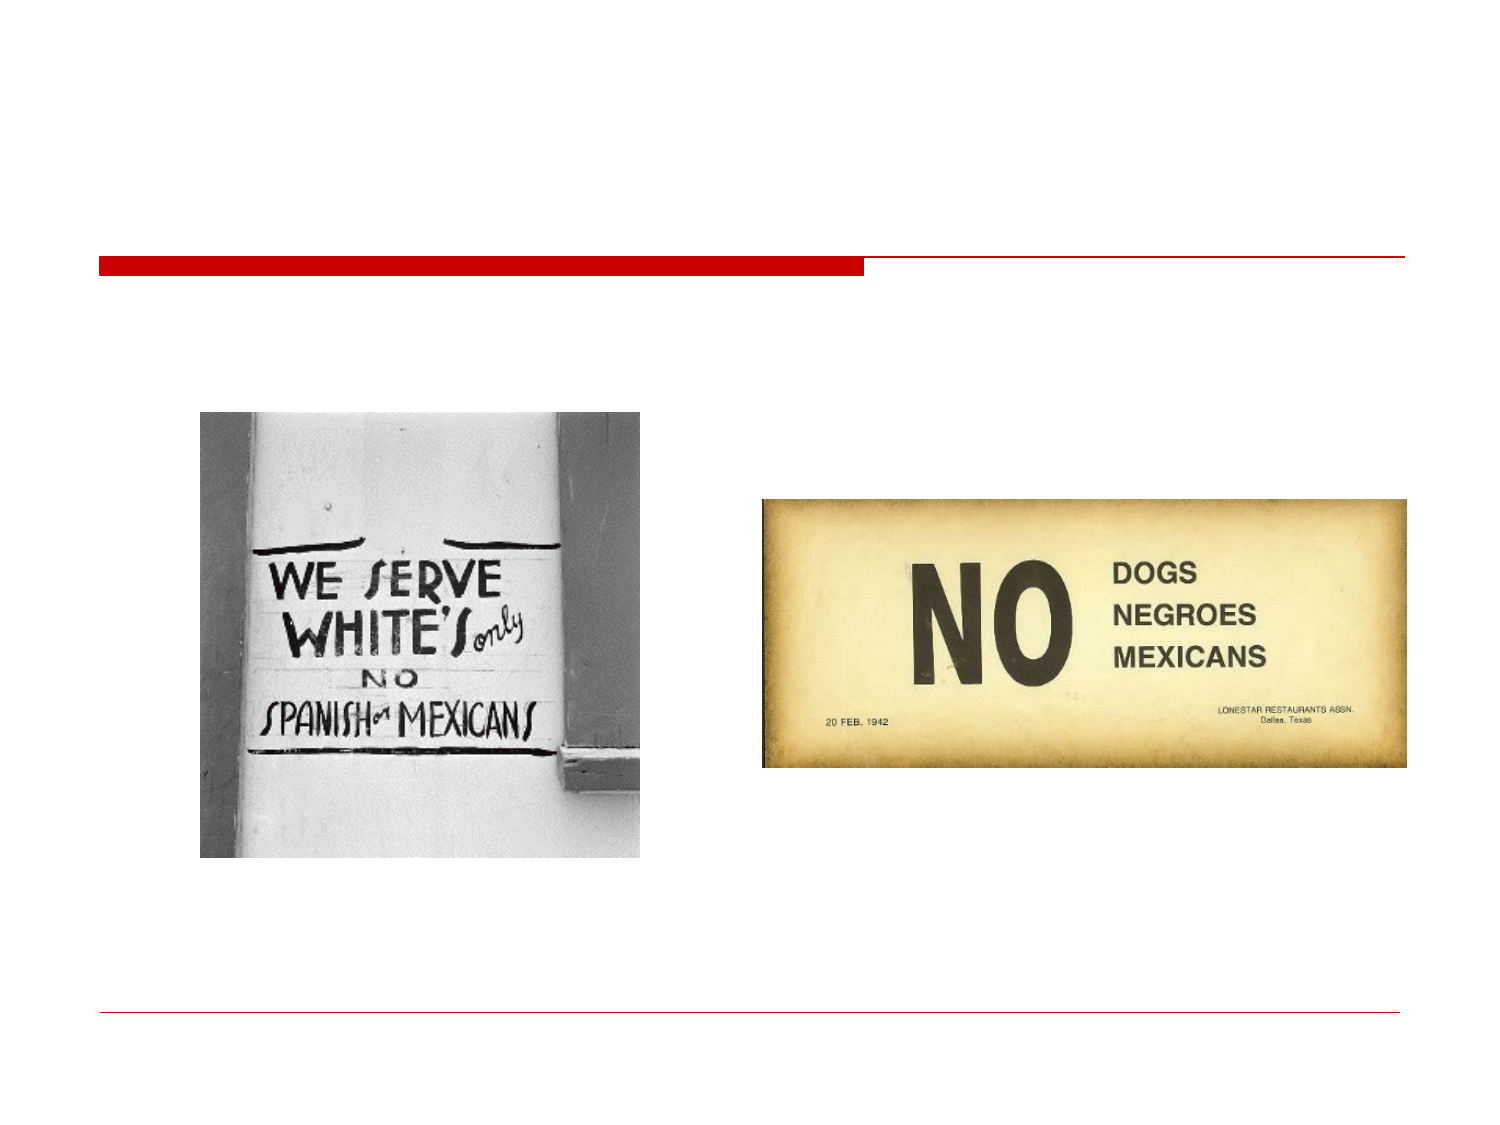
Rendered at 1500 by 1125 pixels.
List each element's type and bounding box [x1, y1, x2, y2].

list [762, 499, 1407, 768]
list [199, 412, 640, 859]
